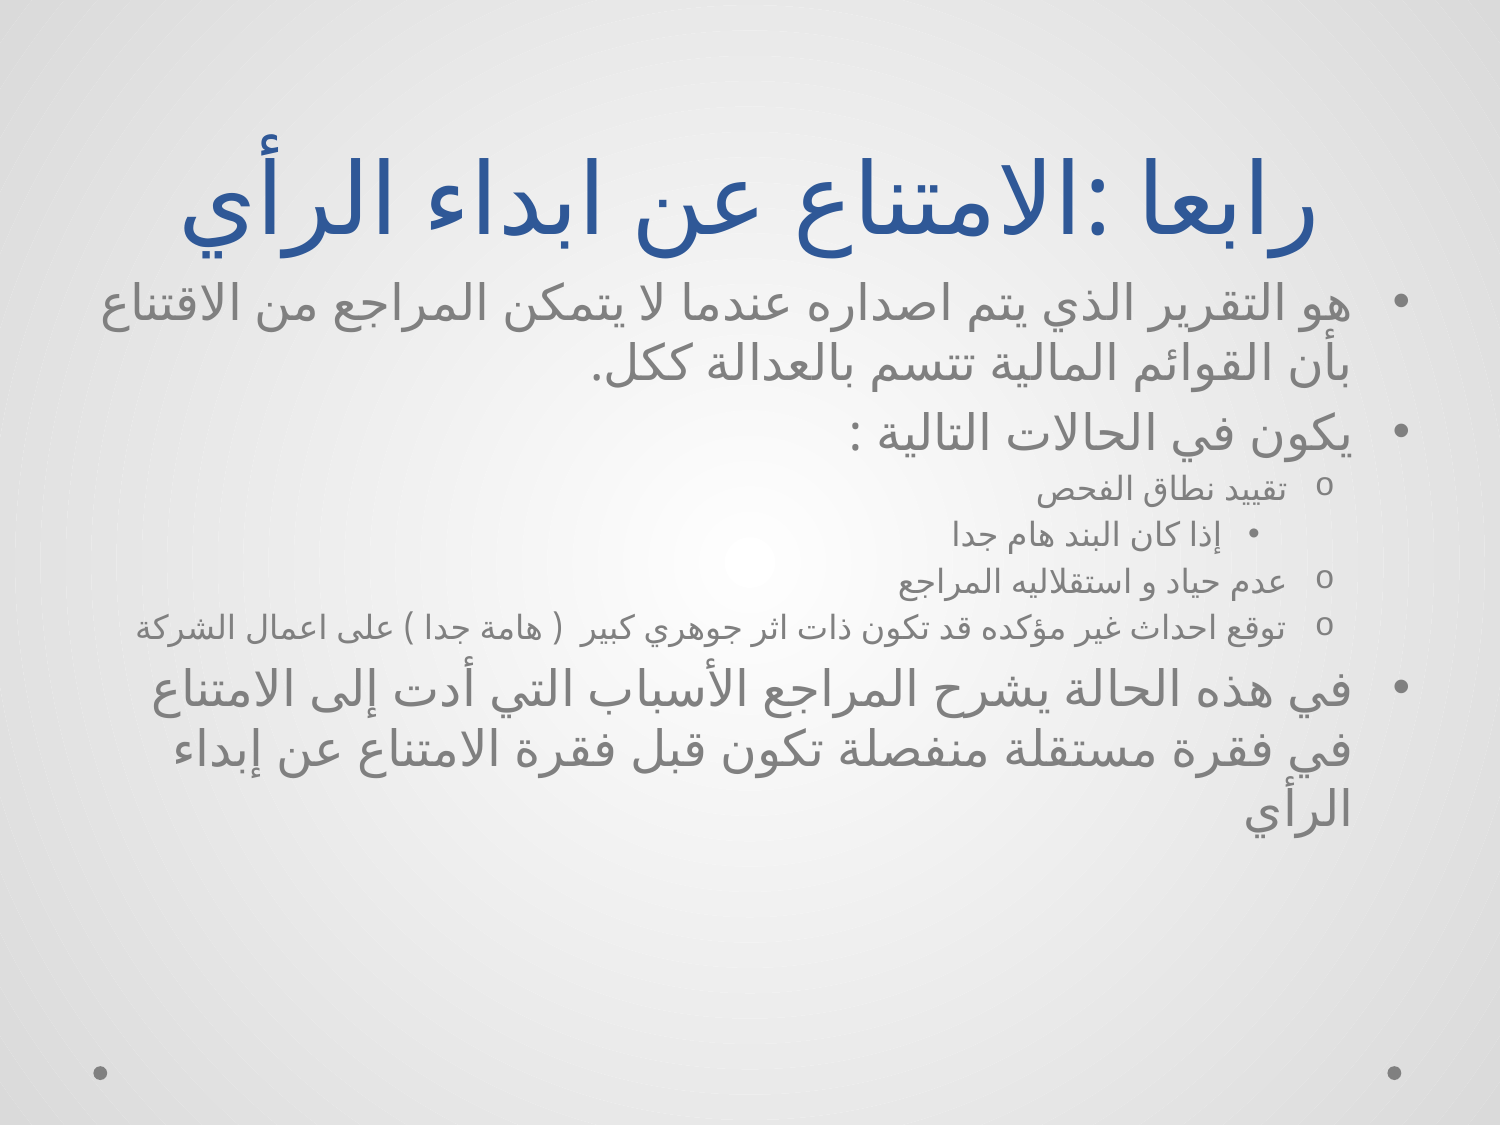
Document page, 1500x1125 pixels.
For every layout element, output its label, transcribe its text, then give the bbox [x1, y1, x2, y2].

title رابعا :الامتناع عن ابداء الرأي [75, 0, 1425, 262]
list هو التقرير الذي يتم اصداره عندما لا يتمكن المراجع من الاقتناع بأن القوائم المالية تتسم بالعدالة ككل. يكون في الحالات التالية : تقييد نطاق الفحص إذا كان البند هام جدا عدم حياد و استقلاليه المراجع توقع احداث غير مؤكده قد تكون ذات اثر جوهري كبير ( هامة جدا ) على اعمال الشركة في هذه الحالة يشرح المراجع الأسباب التي أدت إلى الامتناع في فقرة مستقلة منفصلة تكون قبل فقرة الامتناع عن إبداء الرأي [75, 262, 1425, 1005]
